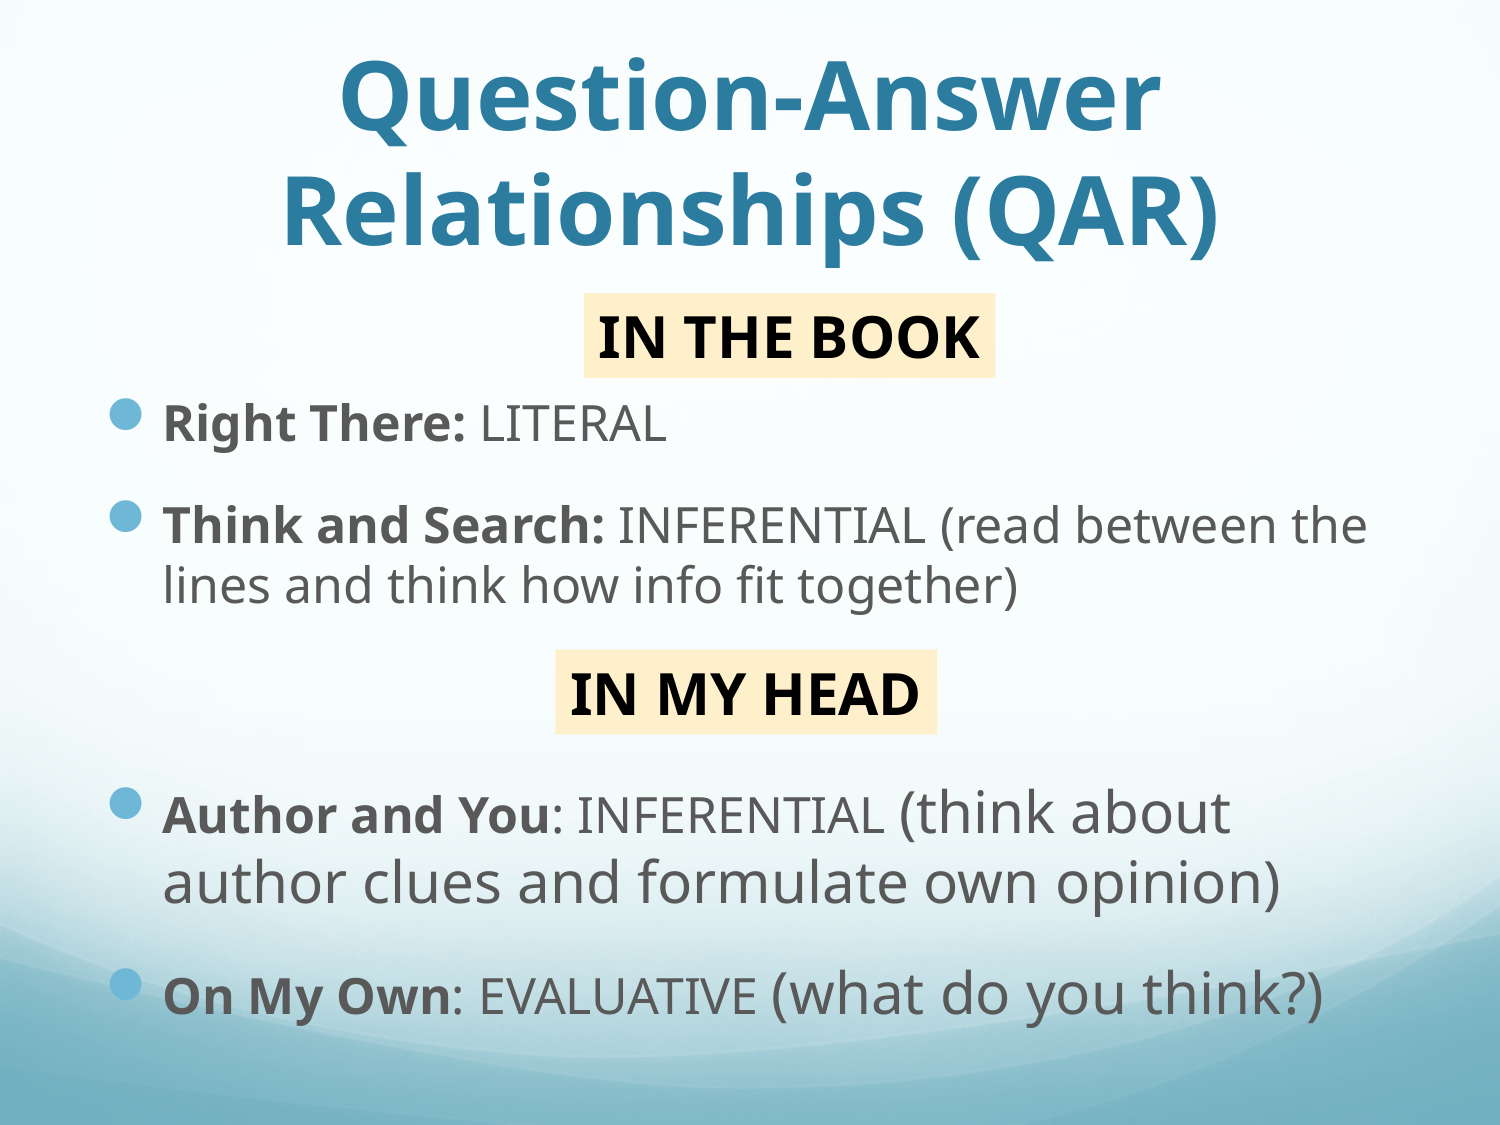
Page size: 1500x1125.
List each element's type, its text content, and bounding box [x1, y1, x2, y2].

list Right There: LITERAL Think and Search: INFERENTIAL (read between the lines and think how info fit together) Author and You: INFERENTIAL (think about author clues and formulate own opinion) On My Own: EVALUATIVE (what do you think?) [90, 384, 1410, 1097]
title Question-Answer Relationships (QAR) [90, 52, 1410, 273]
text_box IN THE BOOK [583, 293, 996, 378]
text_box IN MY HEAD [555, 649, 938, 735]
